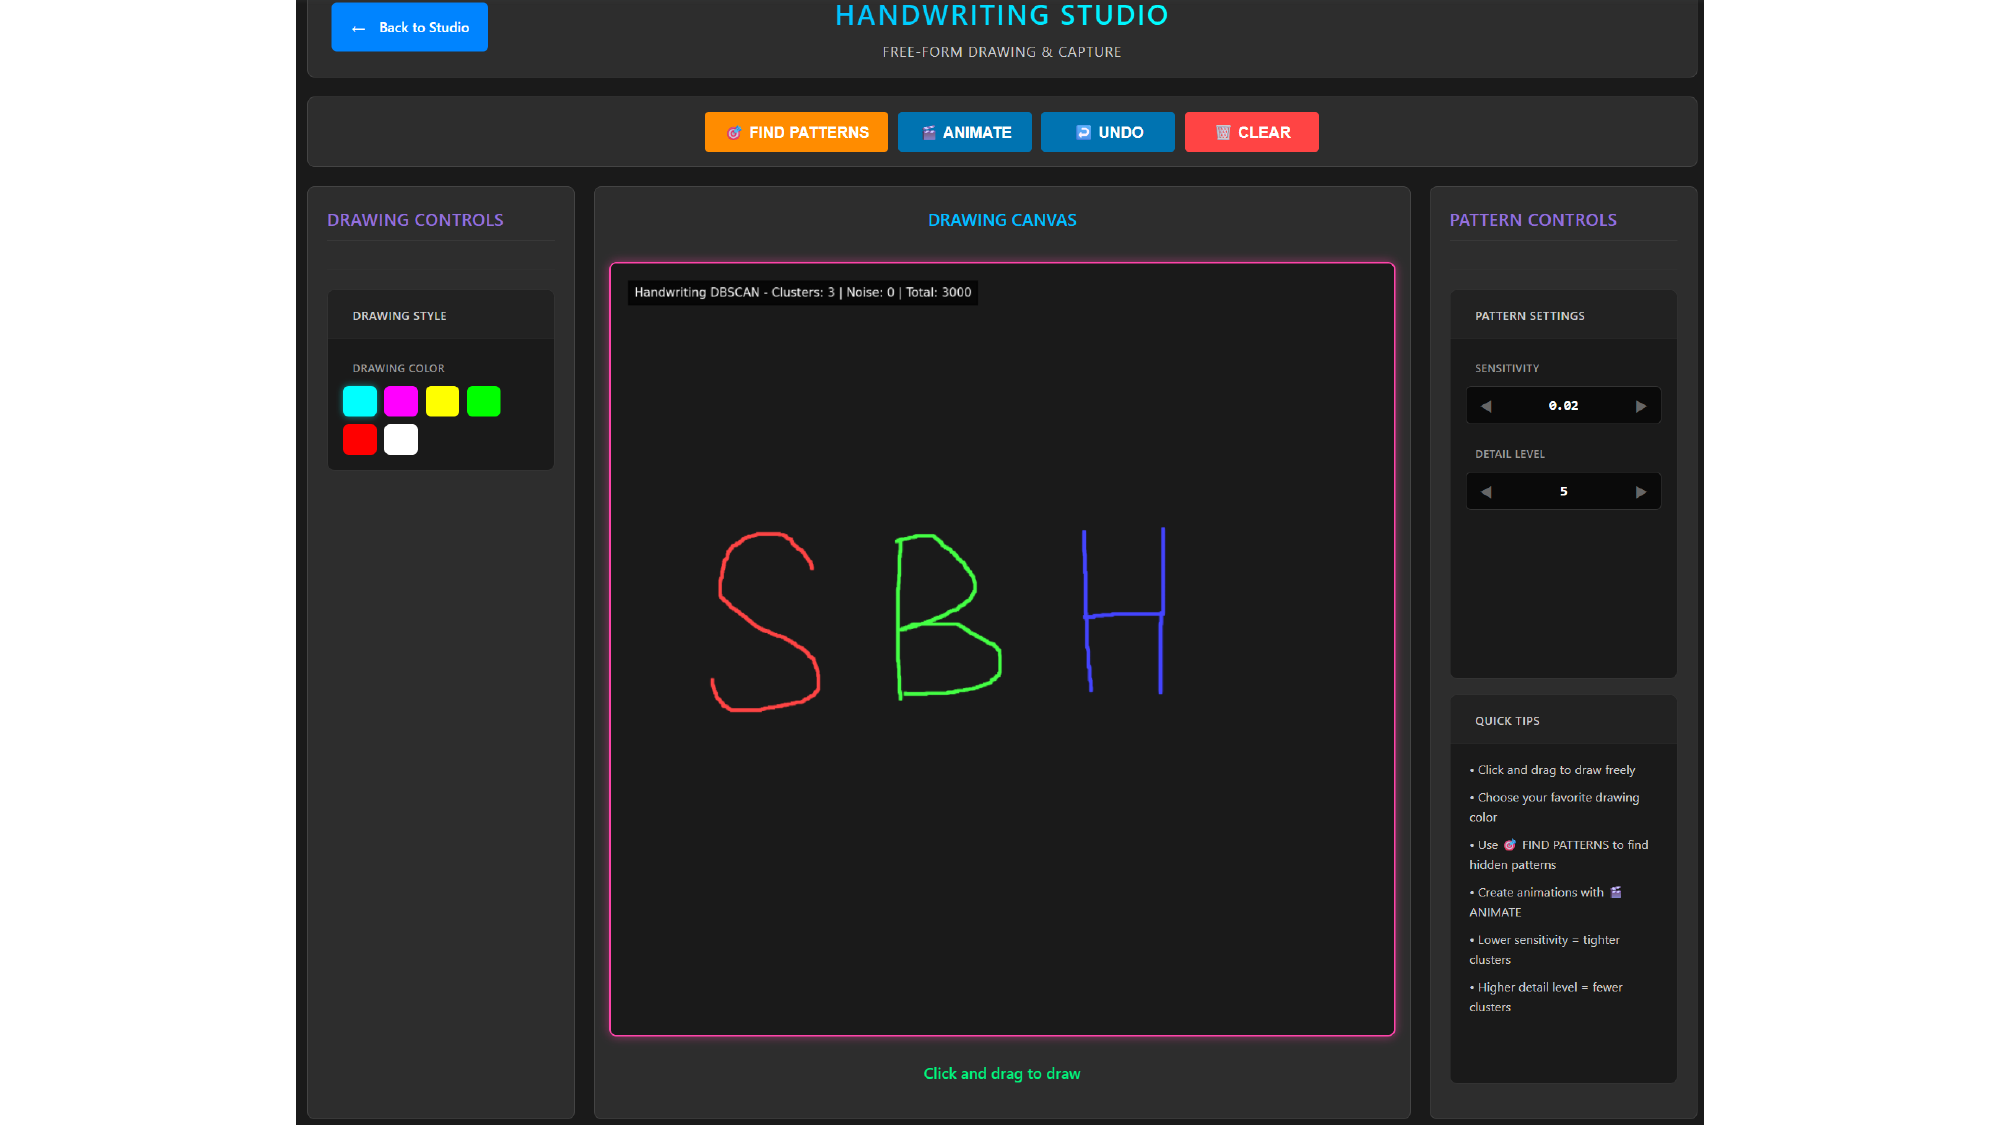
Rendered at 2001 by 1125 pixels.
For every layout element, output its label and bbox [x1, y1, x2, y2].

picture [295, 0, 1705, 1125]
